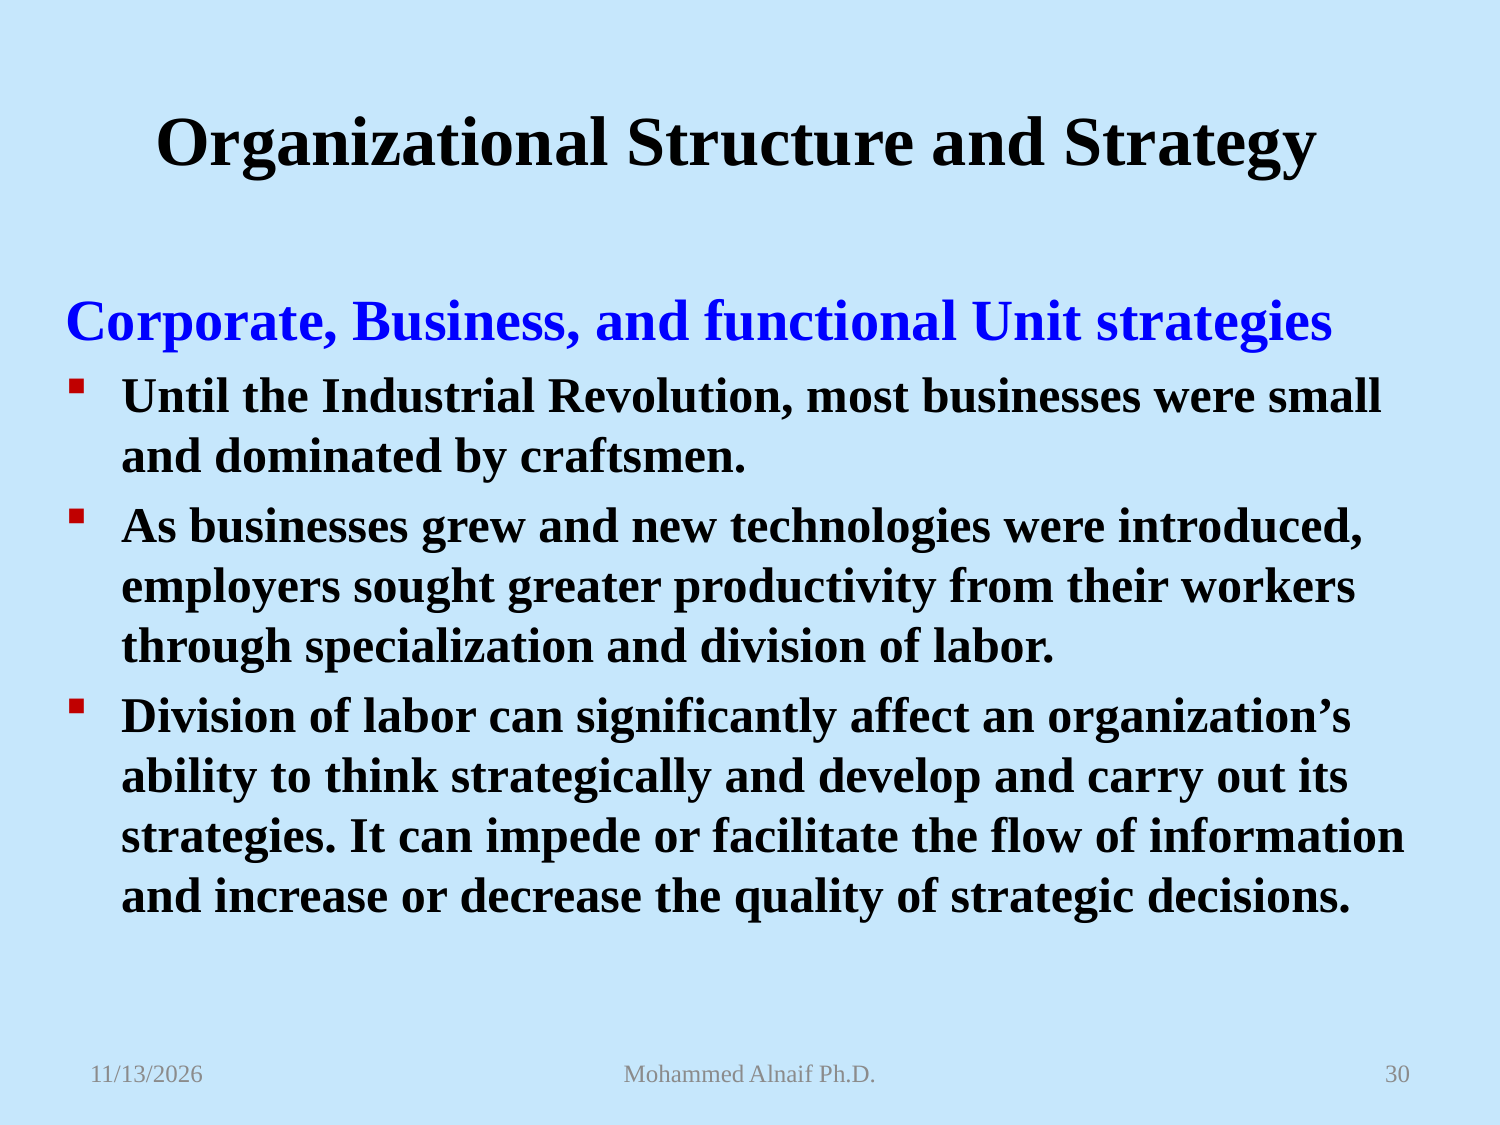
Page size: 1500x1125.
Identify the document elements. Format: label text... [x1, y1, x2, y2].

title Organizational Structure and Strategy [99, 87, 1375, 188]
slide_number 30 [1074, 1042, 1425, 1103]
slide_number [75, 1042, 425, 1103]
footer Mohammed Alnaif Ph.D. [512, 1042, 988, 1103]
subtitle Corporate, Business, and functional Unit strategies Until the Industrial Revolution, most businesses were small and dominated by craftsmen. As businesses grew and new technologies were introduced, employers sought greater productivity from their workers through specialization and division of labor. Division of labor can significantly affect an organization’s ability to think strategically and develop and carry out its strategies. It can impede or facilitate the flow of information and increase or decrease the quality of strategic decisions. [50, 275, 1463, 1038]
